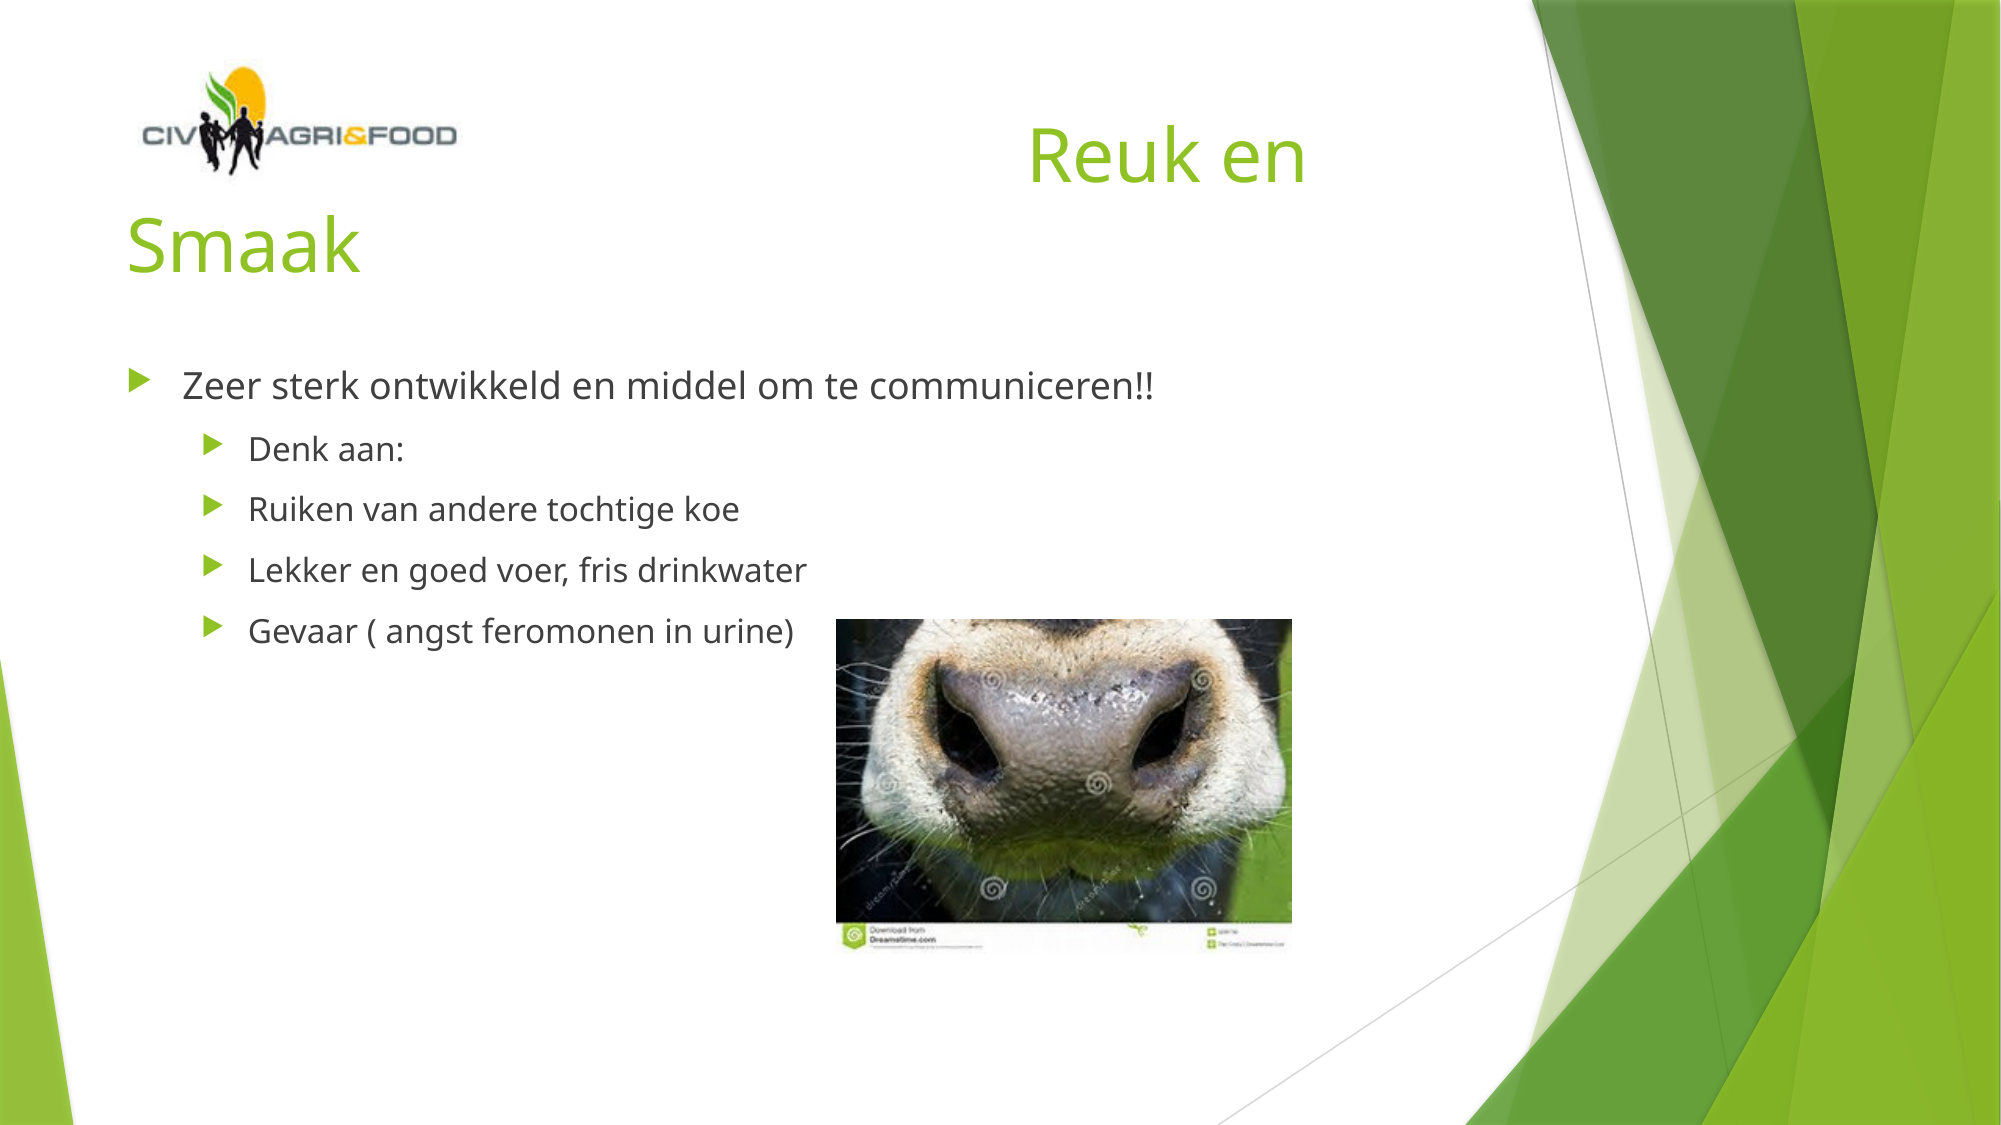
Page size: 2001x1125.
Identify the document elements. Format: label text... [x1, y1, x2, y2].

list Zeer sterk ontwikkeld en middel om te communiceren!! Denk aan: Ruiken van andere tochtige koe Lekker en goed voer, fris drinkwater Gevaar ( angst feromonen in urine) [111, 354, 1522, 992]
picture [137, 59, 463, 99]
picture [836, 619, 1293, 955]
title Reuk en Smaak [111, 99, 1522, 317]
